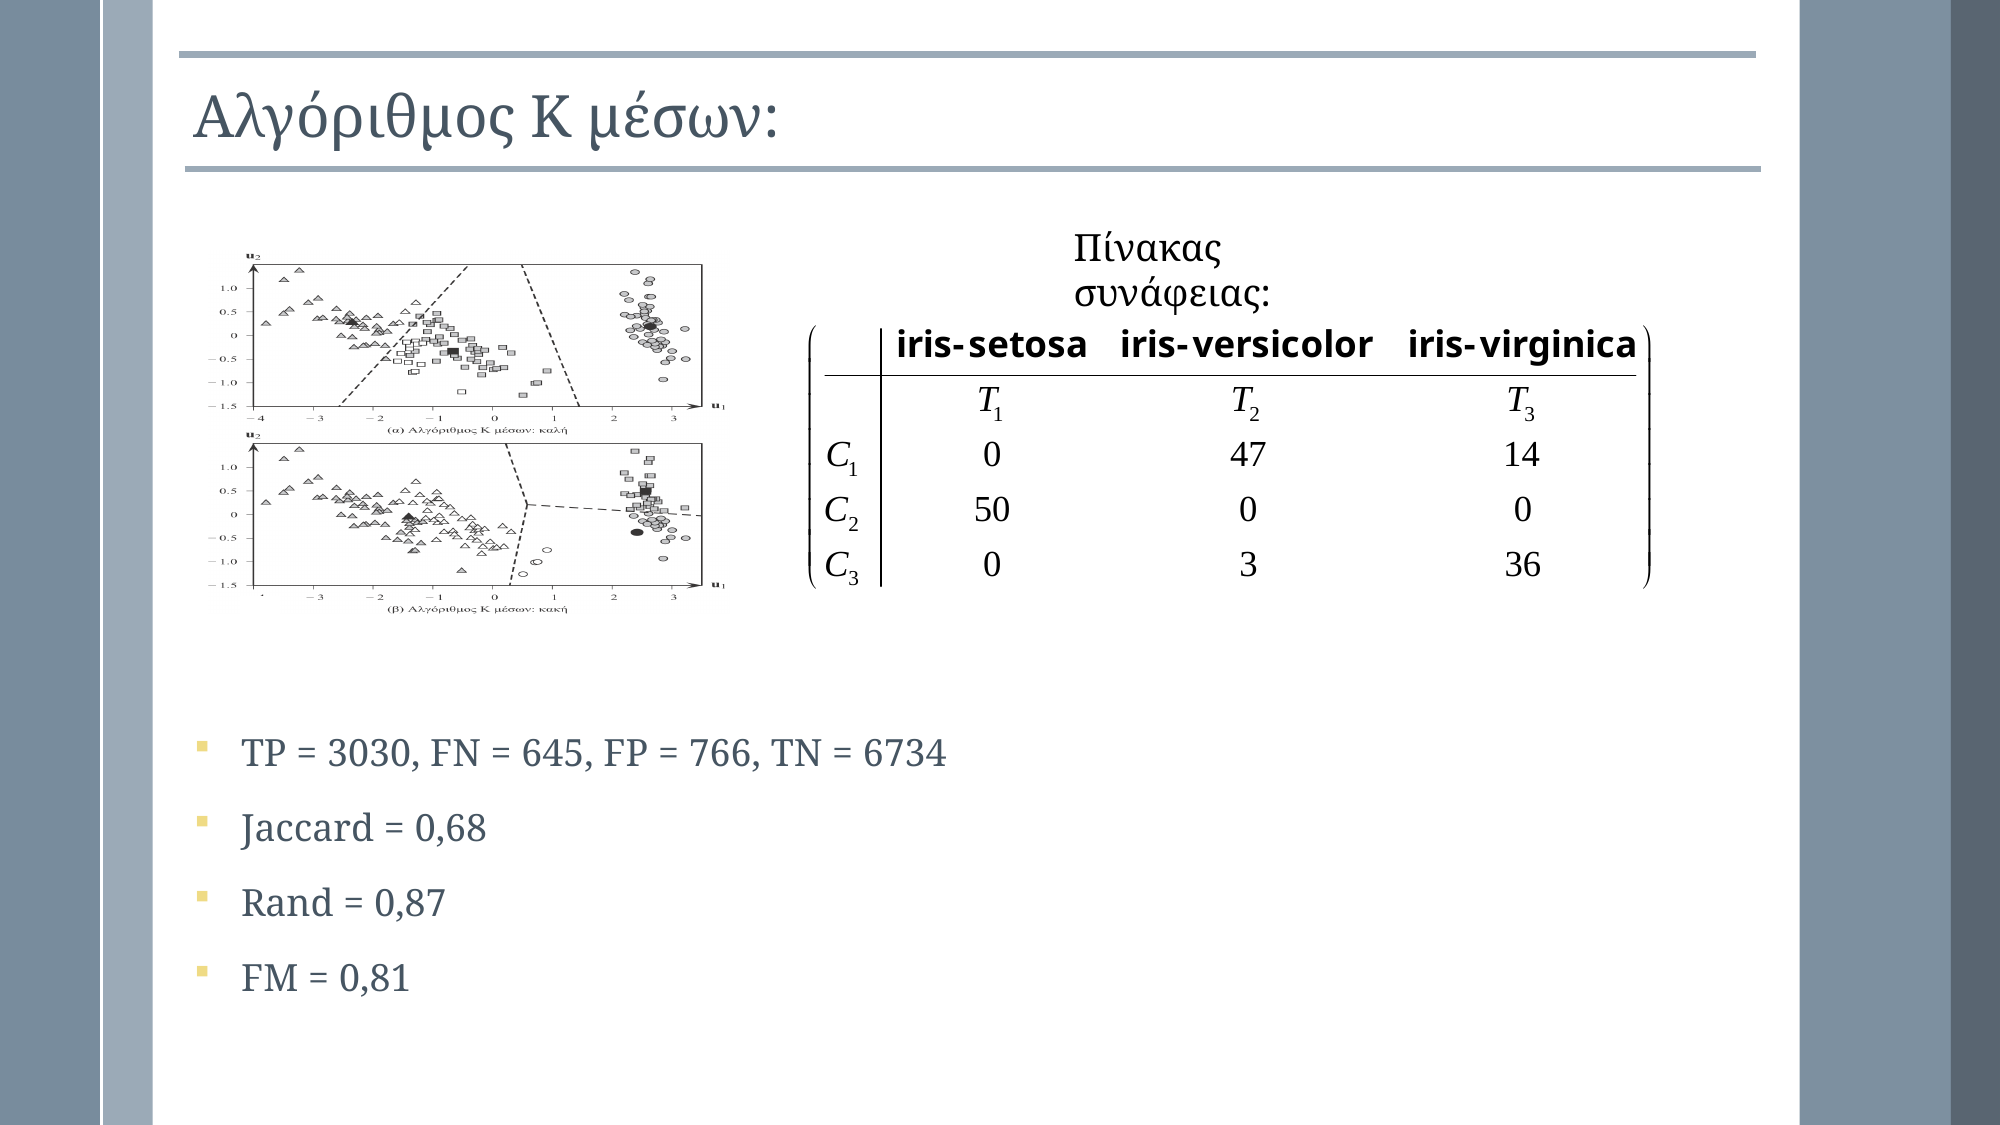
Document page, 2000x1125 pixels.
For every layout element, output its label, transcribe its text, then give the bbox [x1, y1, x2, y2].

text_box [800, 316, 1661, 597]
text_box Πίνακας συνάφειας: [1058, 216, 1441, 292]
text_box TP = 3030, FN = 645, FP = 766, TN = 6734 Jaccard = 0,68 Rand = 0,87 FM = 0,81 [179, 668, 1530, 1071]
text_box Αλγόριθμος K μέσων: [178, 72, 1792, 157]
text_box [208, 250, 730, 614]
